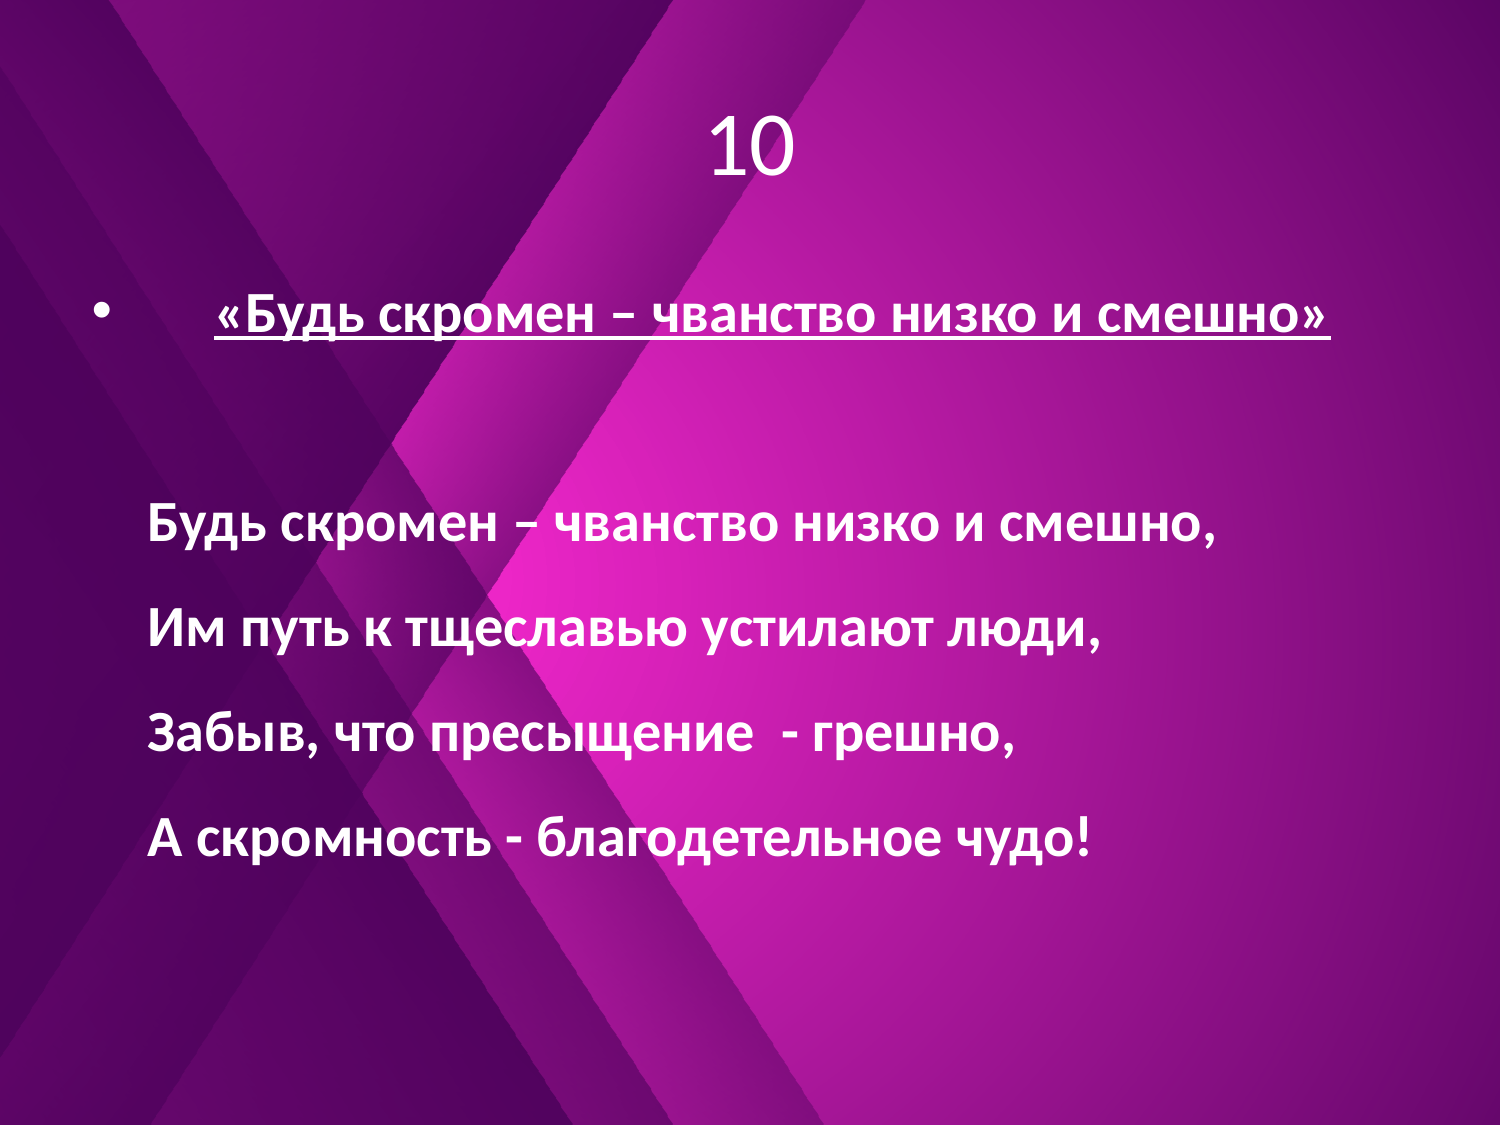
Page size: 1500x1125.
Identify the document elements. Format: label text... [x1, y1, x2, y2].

picture [0, 0, 1500, 1125]
list «Будь скромен – чванство низко и смешно» Будь скромен – чванство низко и смешно, Им путь к тщеславью устилают люди, Забыв, что пресыщение - грешно, А скромность - благодетельное чудо! [76, 231, 1427, 976]
title 10 [75, 45, 1425, 233]
